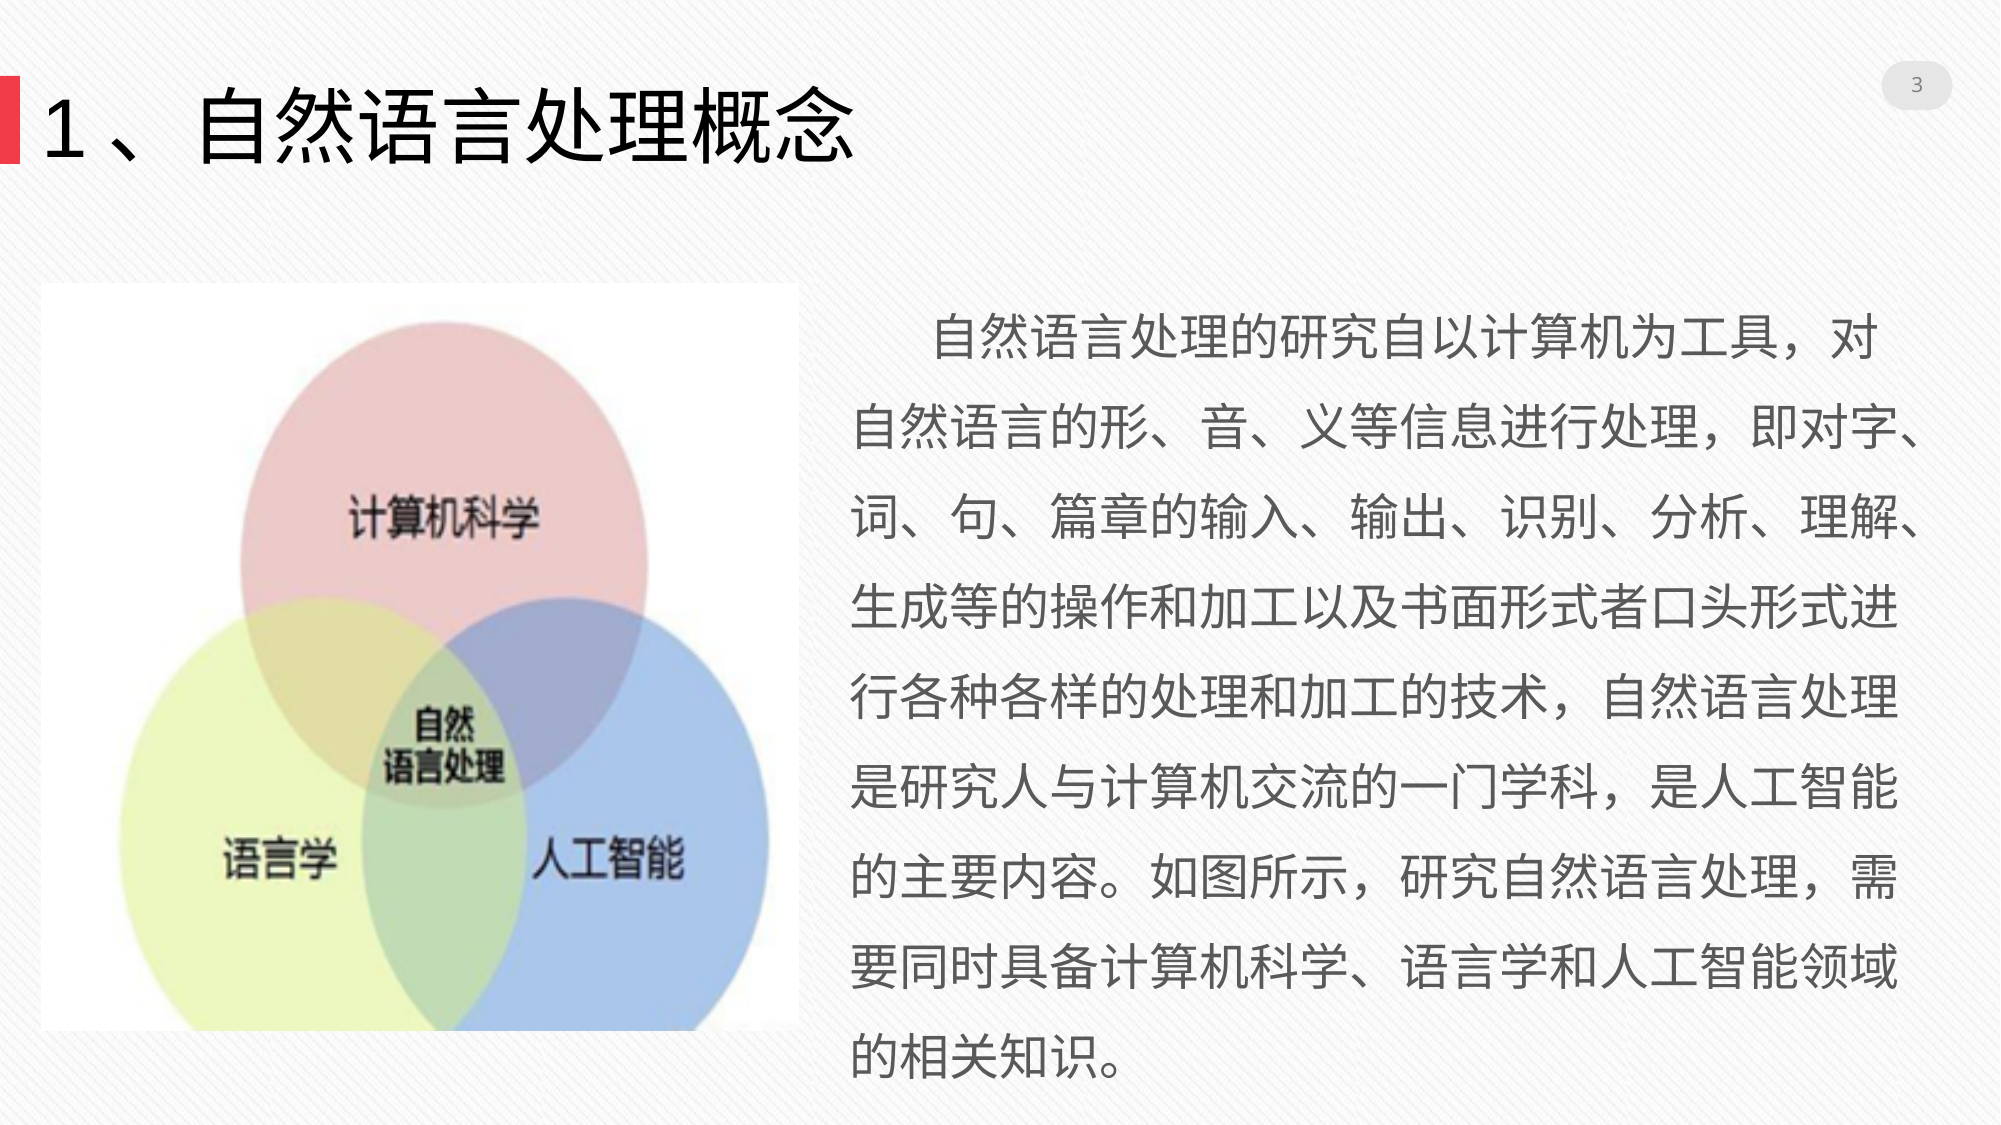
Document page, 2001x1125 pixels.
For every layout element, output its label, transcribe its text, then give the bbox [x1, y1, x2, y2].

text_box 自然语言处理的研究自以计算机为工具，对自然语言的形、音、义等信息进行处理，即对字、词、句、篇章的输入、输出、识别、分析、理解、生成等的操作和加工以及书面形式者口头形式进行各种各样的处理和加工的技术，自然语言处理是研究人与计算机交流的一门学科，是人工智能的主要内容。如图所示，研究自然语言处理，需要同时具备计算机科学、语言学和人工智能领域的相关知识。 [834, 268, 1931, 1093]
list 1、自然语言处理概念 [41, 75, 1836, 186]
slide_number 3 [1881, 53, 1953, 118]
picture [0, 0, 2001, 1125]
